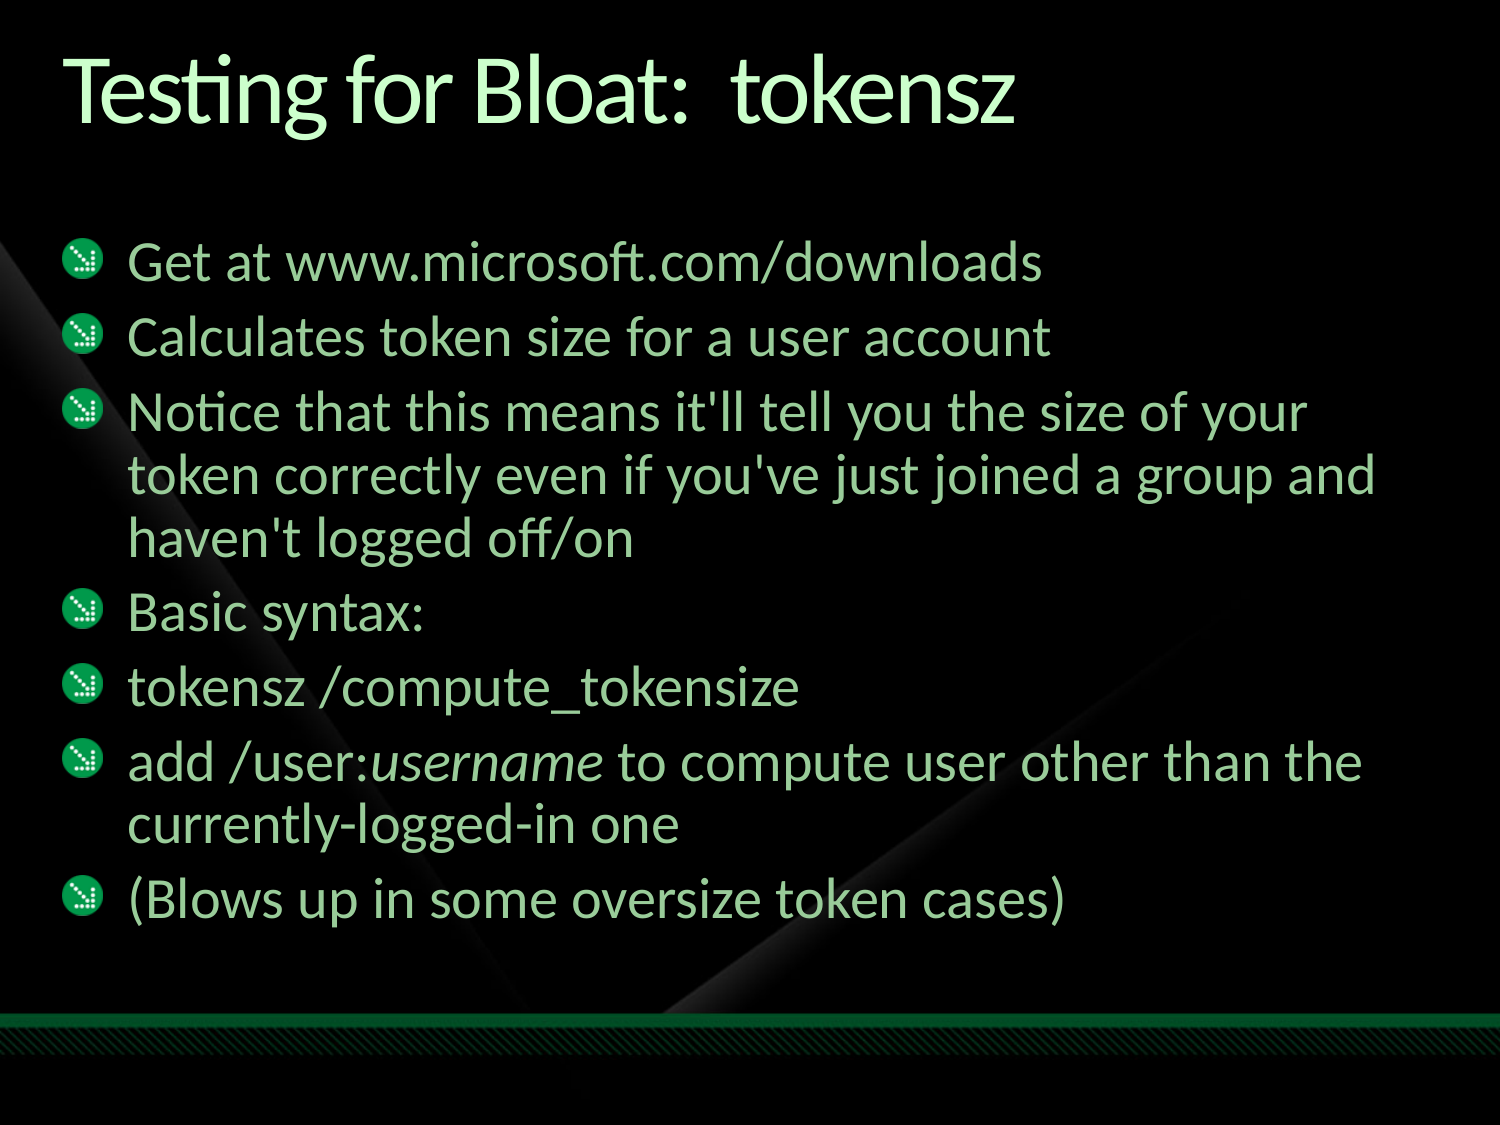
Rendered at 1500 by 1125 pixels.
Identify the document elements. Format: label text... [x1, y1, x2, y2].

picture [0, 0, 1500, 1125]
title Testing for Bloat: tokensz [62, 37, 1438, 147]
list Get at www.microsoft.com/downloads Calculates token size for a user account Notice that this means it'll tell you the size of your token correctly even if you've just joined a group and haven't logged off/on Basic syntax: tokensz /compute_tokensize add /user:username to compute user other than the currently-logged-in one (Blows up in some oversize token cases) [62, 231, 1438, 595]
